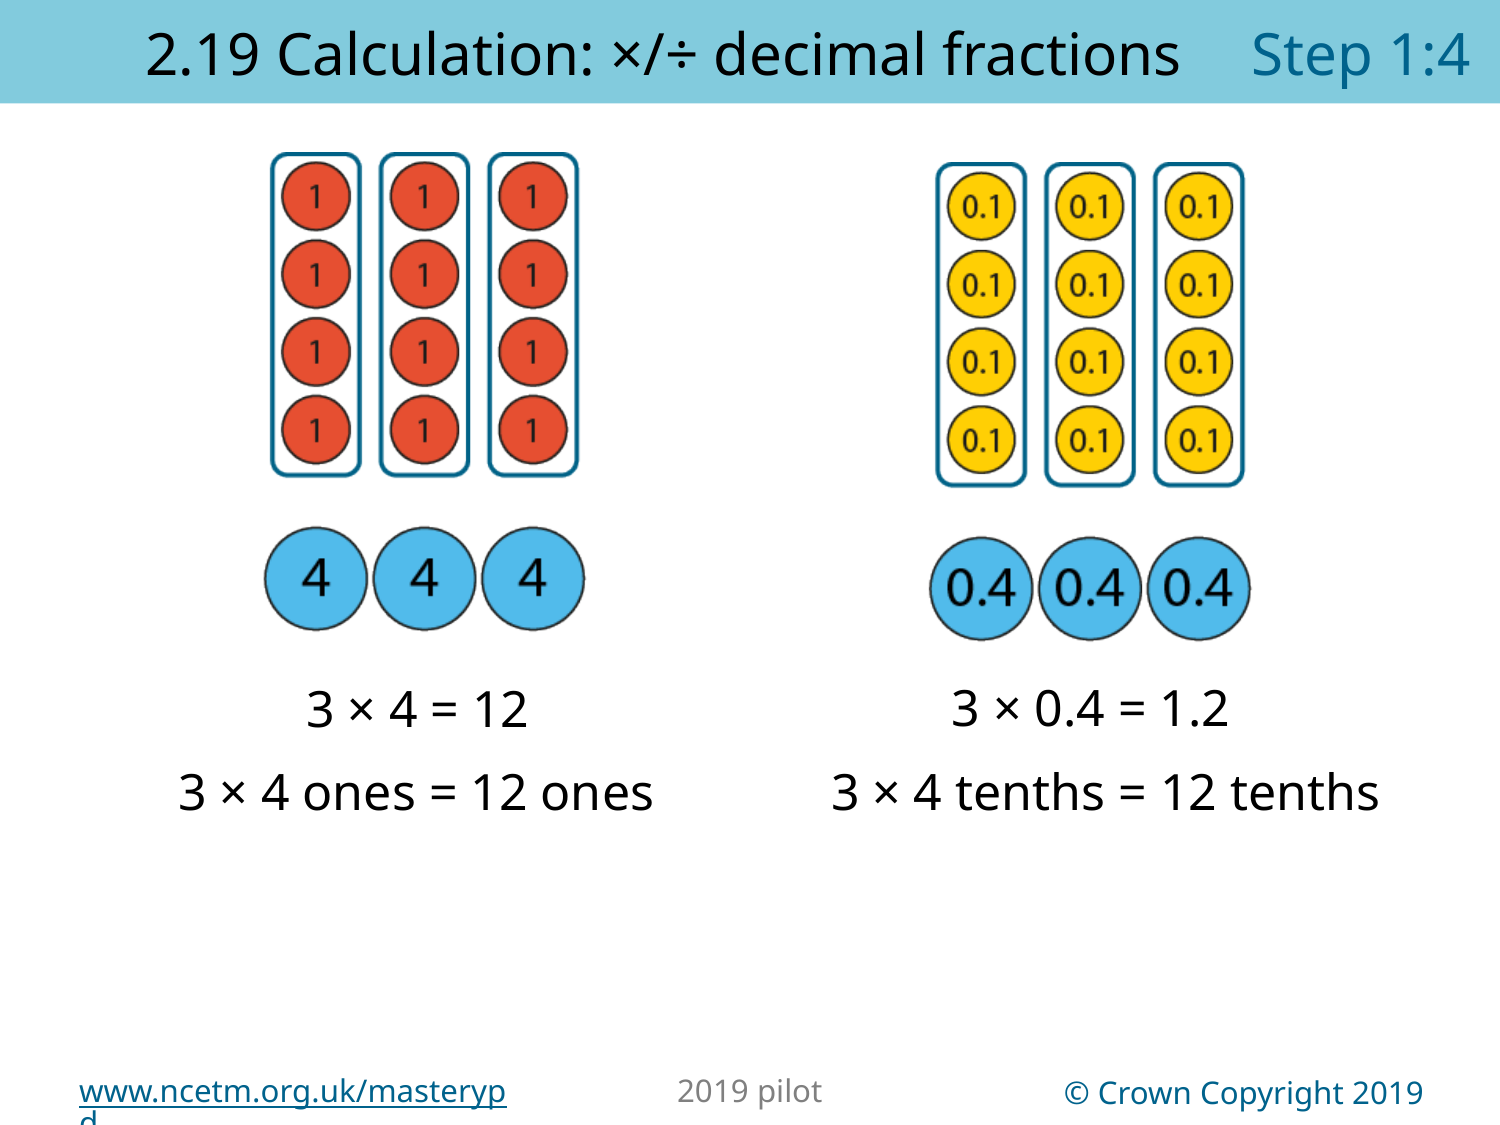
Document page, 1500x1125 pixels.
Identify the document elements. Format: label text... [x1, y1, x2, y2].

list 2.19 Calculation: ×/÷ decimal fractions Step 1:4 [0, 0, 1500, 104]
picture [98, 152, 751, 824]
picture [491, 157, 575, 473]
picture [1157, 167, 1241, 483]
picture [1048, 167, 1131, 483]
picture [383, 157, 466, 473]
picture [764, 162, 1416, 835]
picture [275, 157, 357, 473]
picture [940, 167, 1023, 483]
